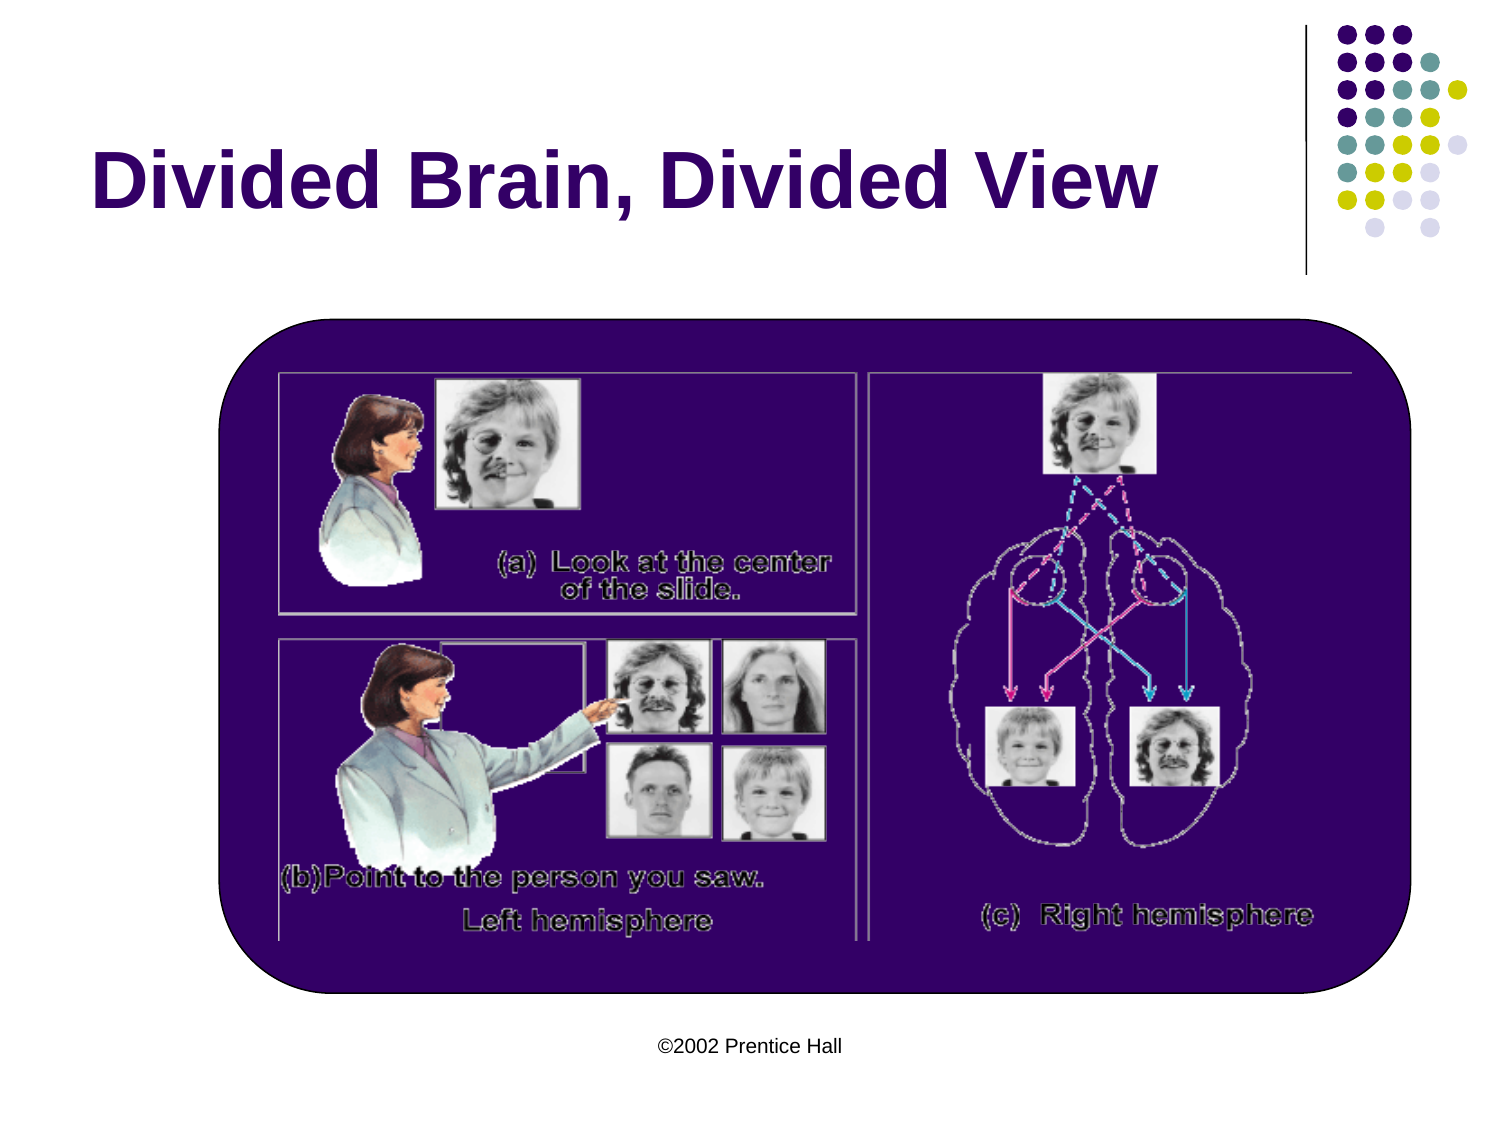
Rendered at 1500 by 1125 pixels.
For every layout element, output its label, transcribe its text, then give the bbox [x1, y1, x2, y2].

footer ©2002 Prentice Hall [512, 1025, 988, 1100]
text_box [218, 319, 1411, 994]
title Divided Brain, Divided View [75, 20, 1313, 233]
